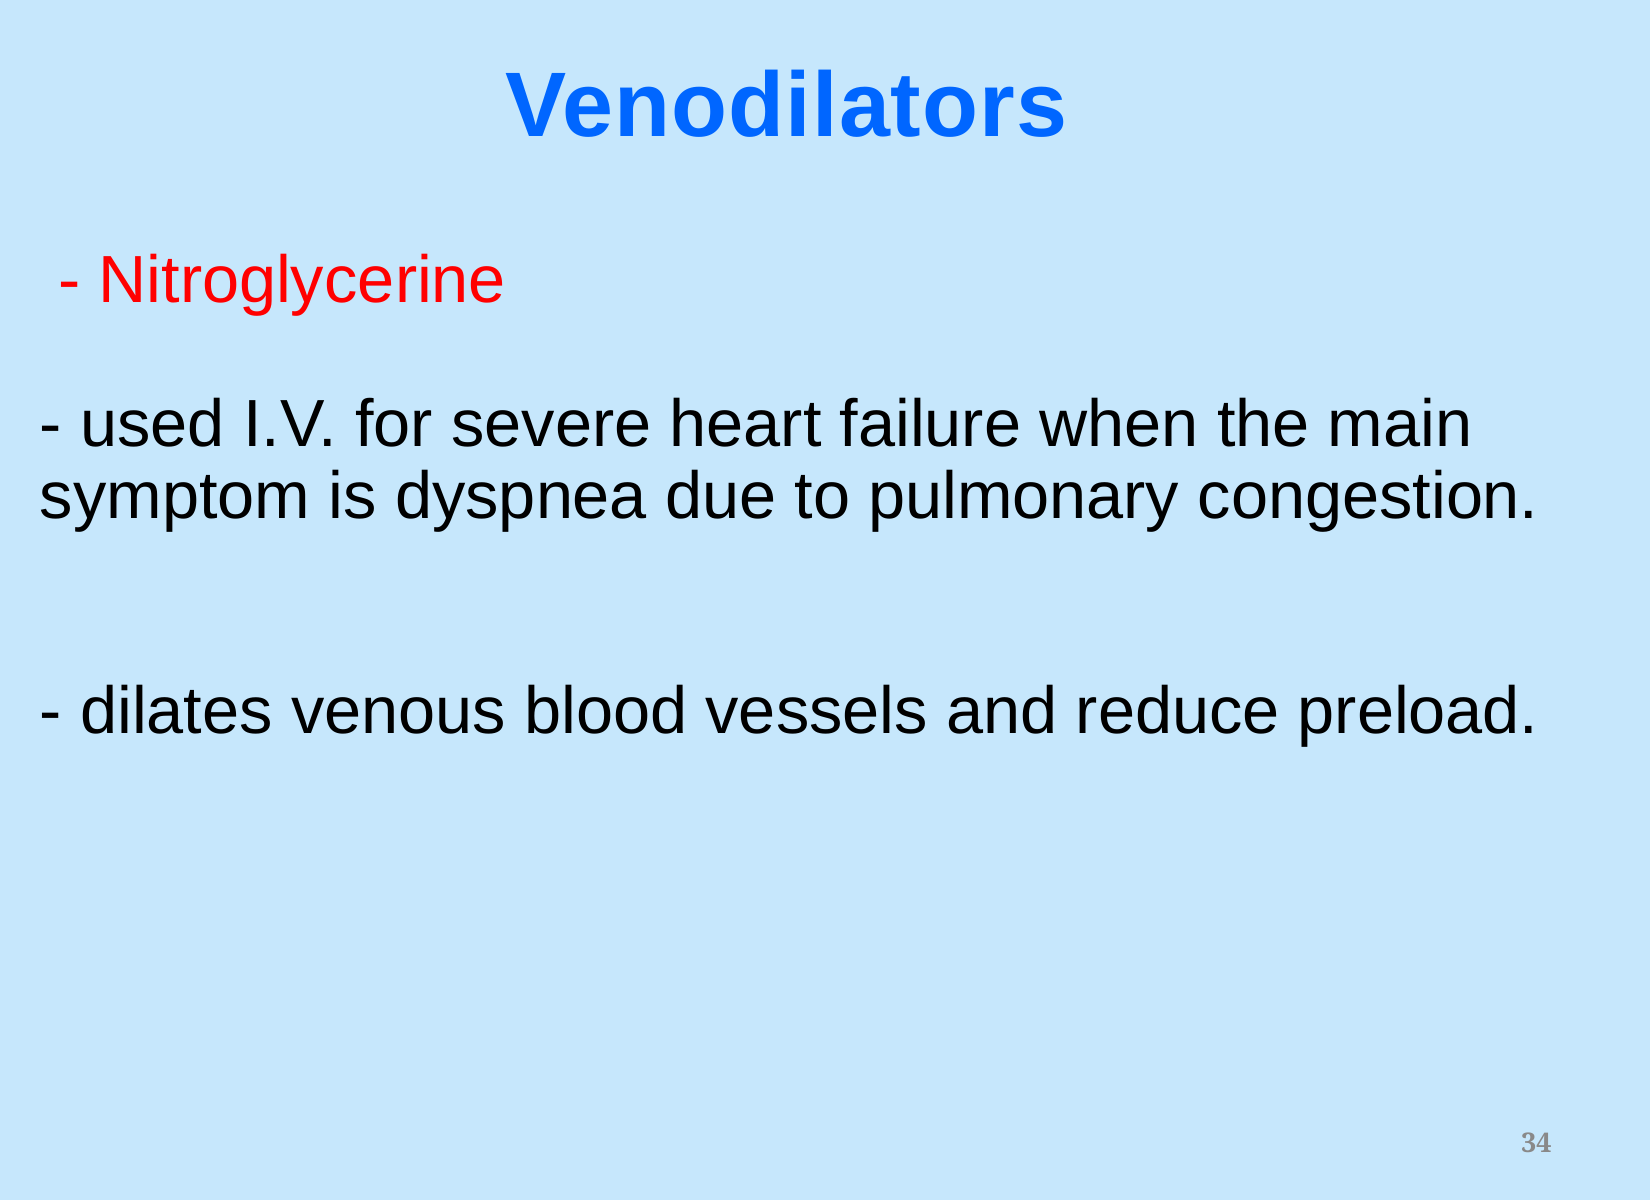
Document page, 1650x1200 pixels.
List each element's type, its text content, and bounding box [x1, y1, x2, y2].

text_box Venodilators - Nitroglycerine - used I.V. for severe heart failure when the main symptom is dyspnea due to pulmonary congestion. - dilates venous blood vessels and reduce preload. [0, 37, 1625, 1200]
